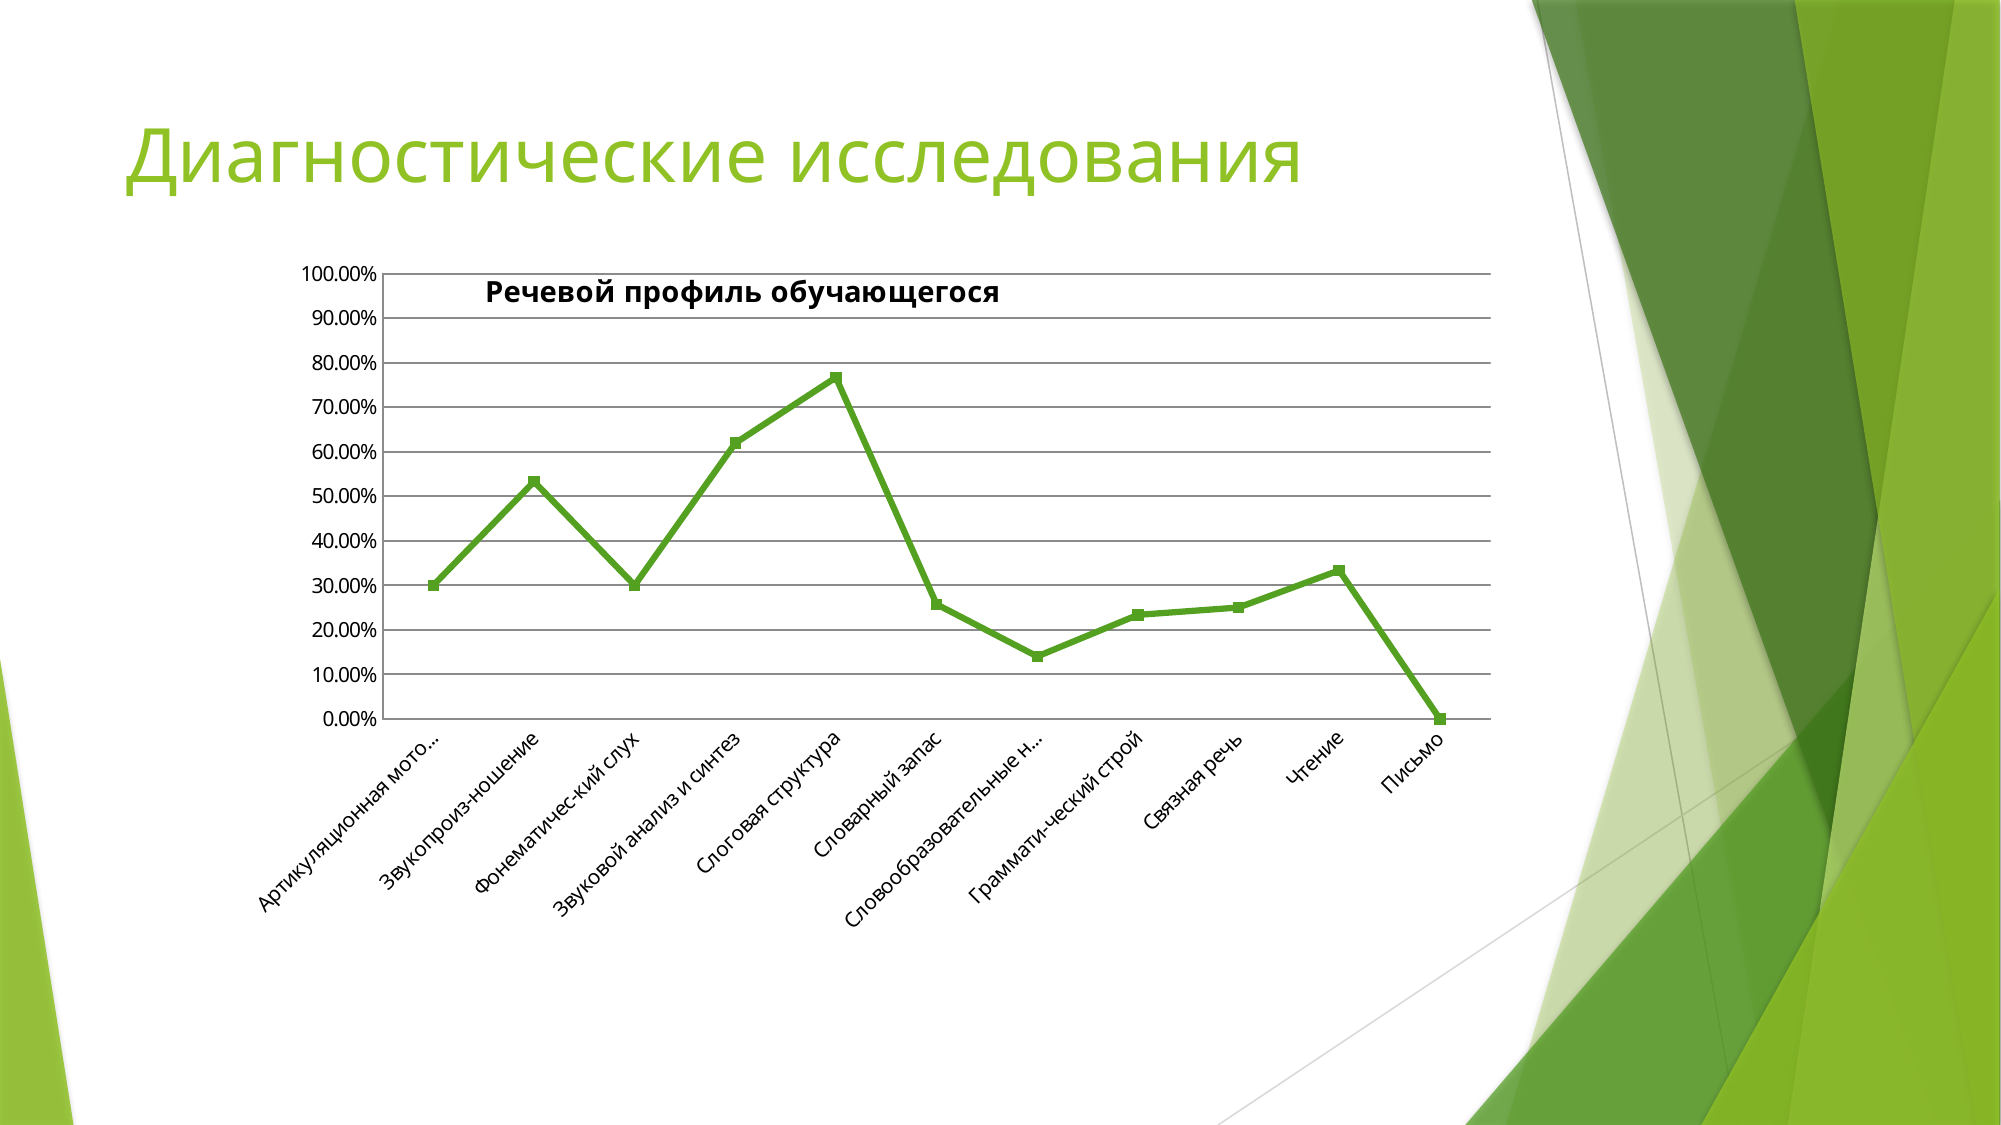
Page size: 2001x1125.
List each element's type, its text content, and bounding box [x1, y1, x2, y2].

title Диагностические исследования [111, 99, 1522, 317]
chart [96, 258, 1508, 941]
